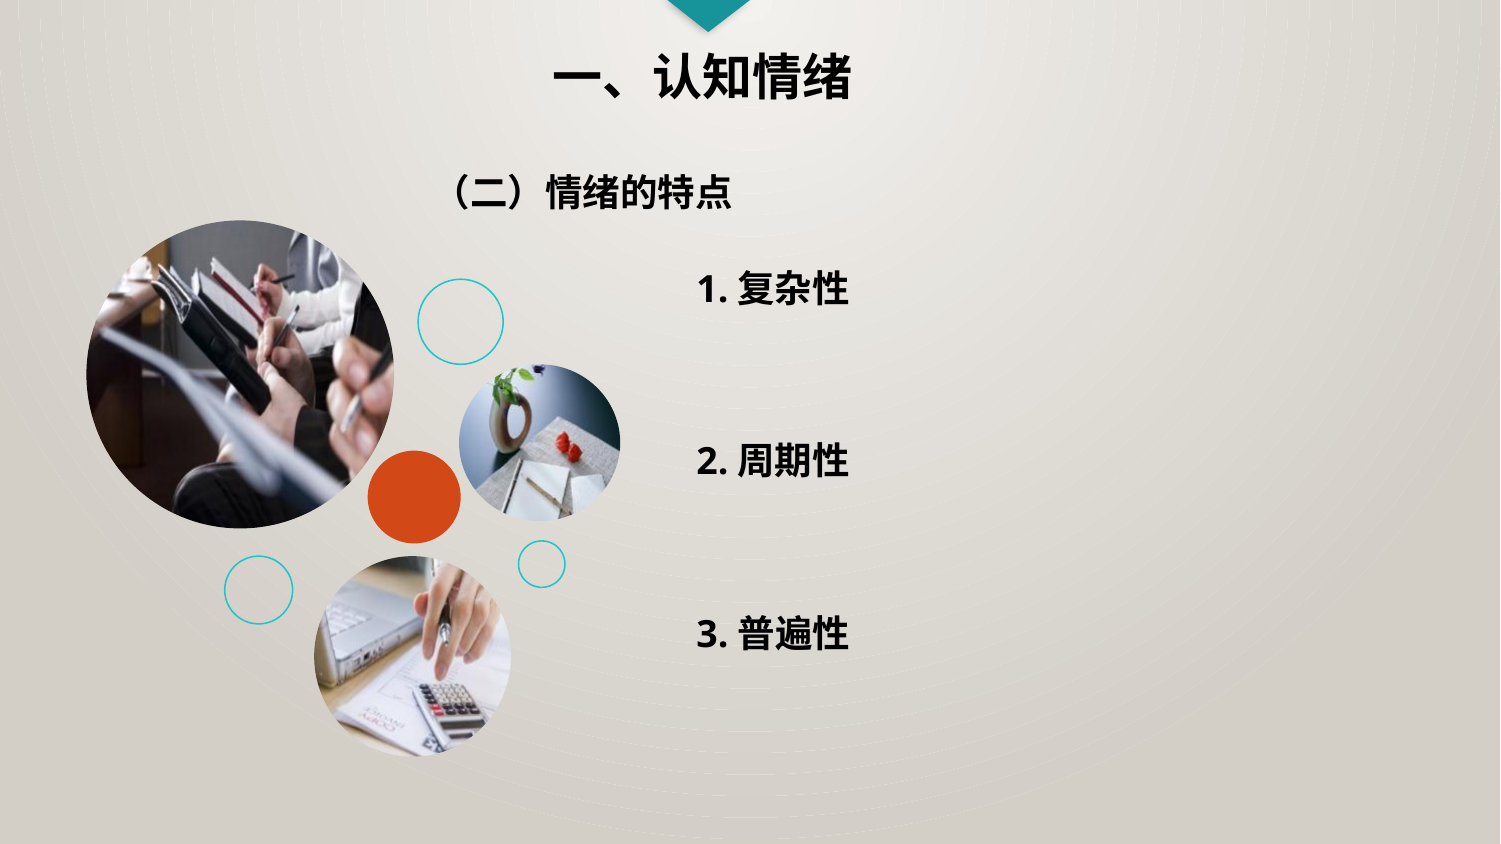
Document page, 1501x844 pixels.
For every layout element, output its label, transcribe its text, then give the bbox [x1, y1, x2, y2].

text_box 2.周期性 [685, 445, 1320, 489]
text_box [665, 0, 752, 34]
text_box 一、认知情绪 [537, 38, 880, 113]
text_box [366, 449, 462, 545]
text_box [517, 539, 567, 589]
text_box 3.普遍性 [685, 617, 1320, 661]
text_box [459, 364, 621, 522]
text_box 1.复杂性 [685, 273, 1320, 316]
text_box [223, 555, 294, 625]
text_box [86, 220, 395, 529]
text_box （二）情绪的特点 [418, 162, 866, 222]
text_box [417, 278, 505, 366]
text_box [314, 556, 511, 757]
